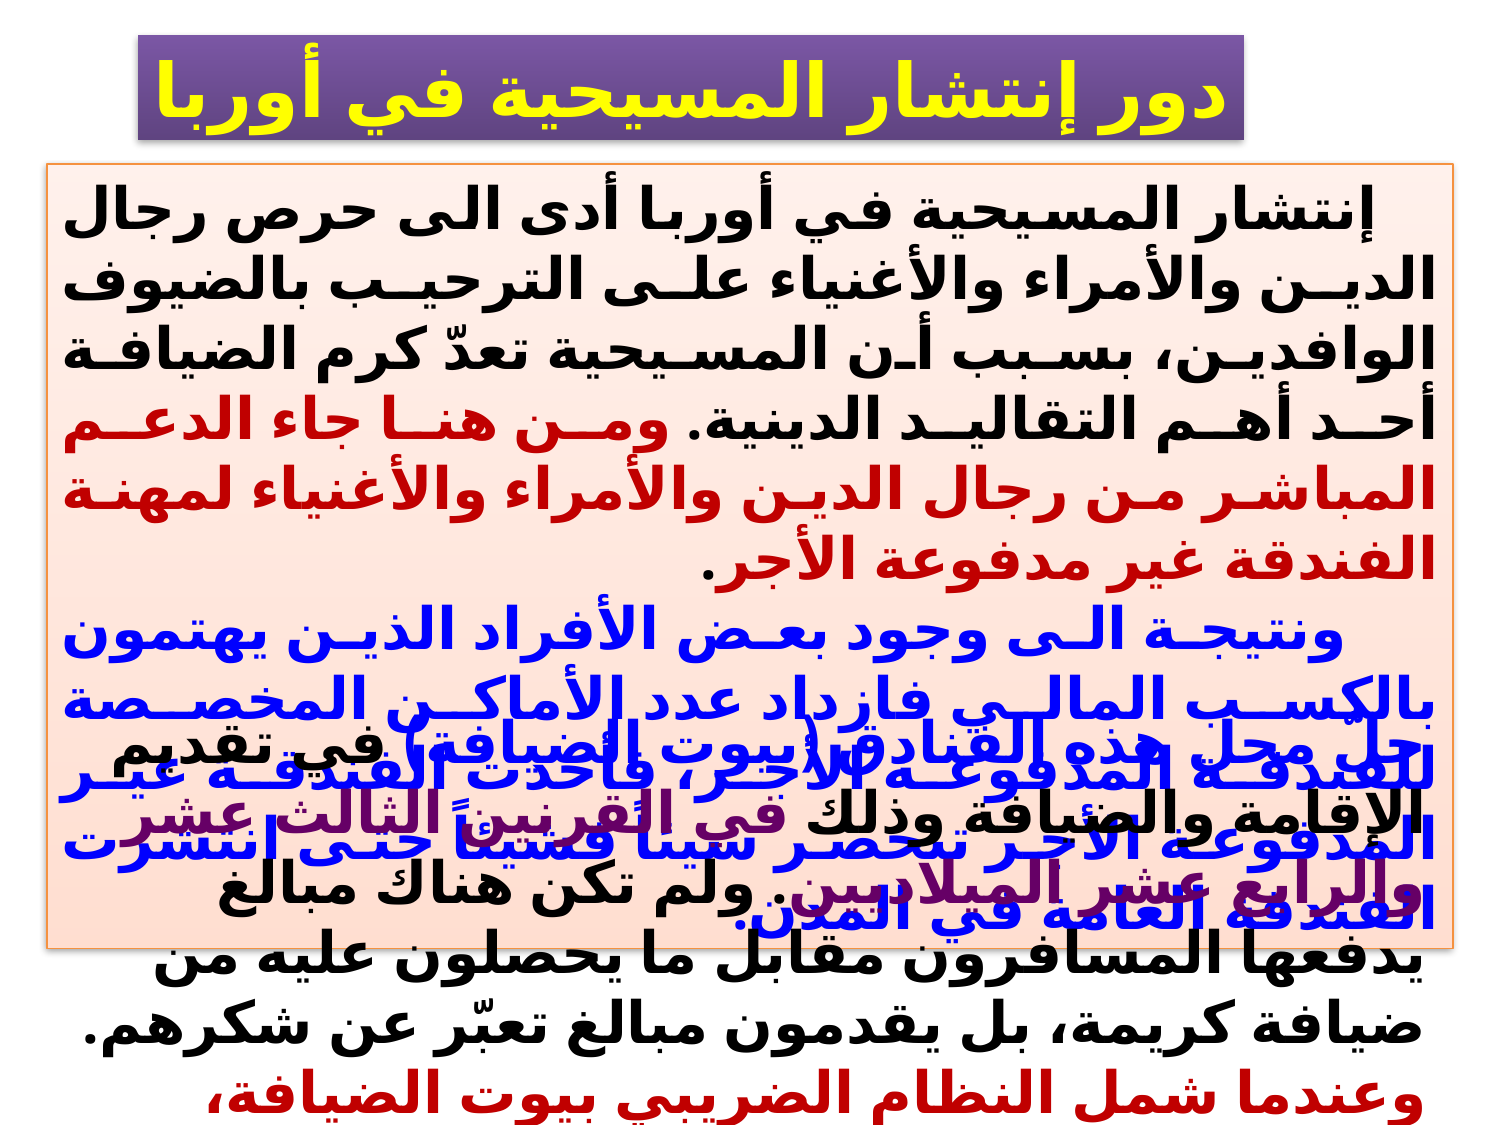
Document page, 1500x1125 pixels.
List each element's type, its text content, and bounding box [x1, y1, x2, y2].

text_box حلّ محل هذه الفنادق (بيوت الضيافة) في تقديم الإقامة والضيافة وذلك في القرنين الثالث عشر والرابع عشر الميلاديين. ولم تكن هناك مبالغ يدفعها المسافرون مقابل ما يحصلون عليه من ضيافة كريمة، بل يقدمون مبالغ تعبّر عن شكرهم. وعندما شمل النظام الضريبي بيوت الضيافة، تحوّلت إلى فنادق تجارية. [46, 697, 1442, 1125]
text_box إنتشار المسيحية في أوربا أدى الى حرص رجال الدين والأمراء والأغنياء على الترحيب بالضيوف الوافدين، بسبب أن المسيحية تعدّ كرم الضيافة أحد أهم التقاليد الدينية. ومن هنا جاء الدعم المباشر من رجال الدين والأمراء والأغنياء لمهنة الفندقة غير مدفوعة الأجر. ونتيجة الى وجود بعض الأفراد الذين يهتمون بالكسب المالي فازداد عدد الأماكن المخصصة للفندقة المدفوعة الأجر، فأخذت الفندقة غير المدفوعة الأجر تنحصر شيئاً فشيئاً حتى انتشرت الفندقة العامة في المدن. [46, 163, 1454, 949]
text_box دور إنتشار المسيحية في أوربا [138, 35, 1244, 140]
